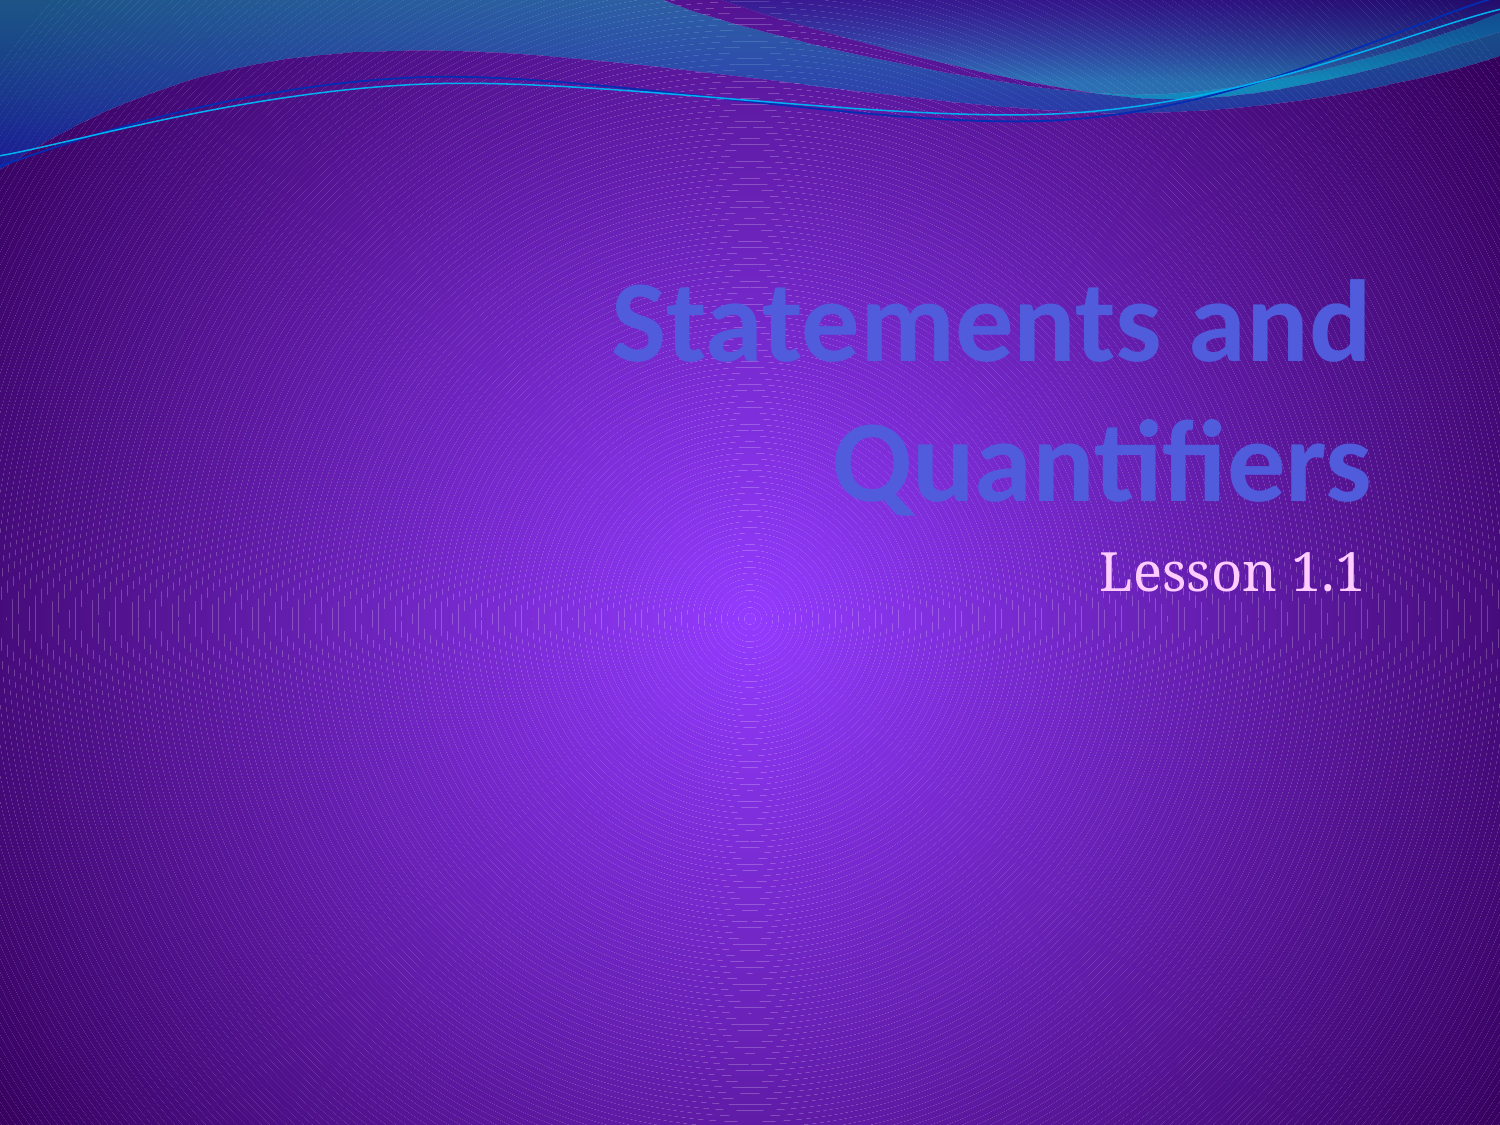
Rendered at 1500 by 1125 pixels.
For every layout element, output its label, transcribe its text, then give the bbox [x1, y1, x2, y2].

title Statements and Quantifiers [87, 224, 1376, 525]
subtitle Lesson 1.1 [87, 529, 1376, 818]
